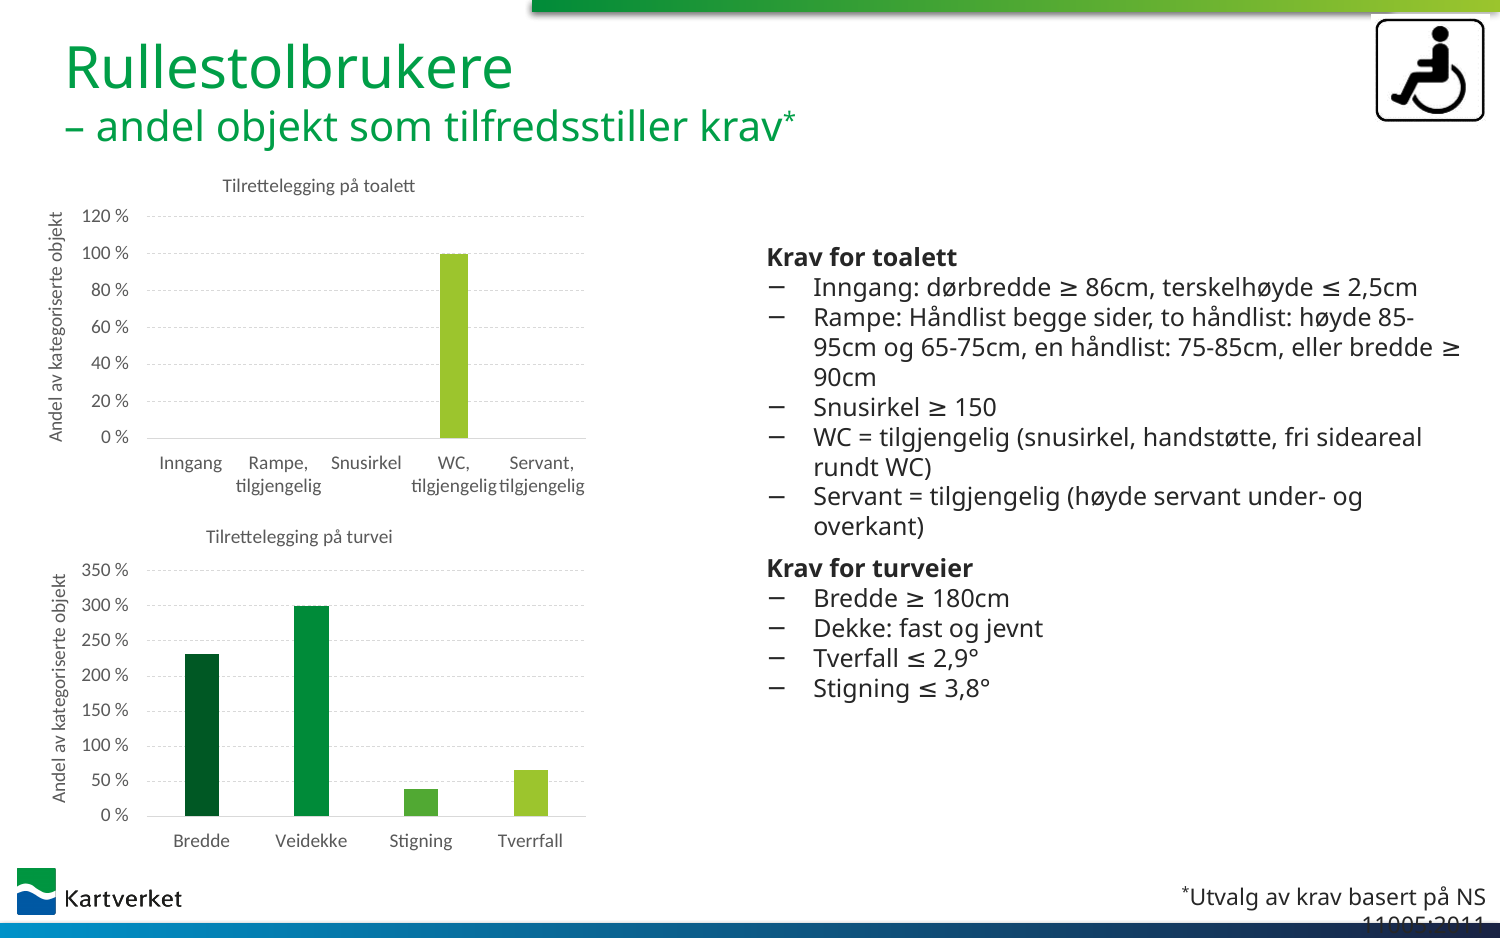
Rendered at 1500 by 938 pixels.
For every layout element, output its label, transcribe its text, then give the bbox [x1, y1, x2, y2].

text_box *Utvalg av krav basert på NS 11005:2011 [1068, 873, 1500, 938]
picture [41, 520, 597, 859]
text_box Krav for turveier Bredde ≥ 180cm Dekke: fast og jevnt Tverfall ≤ 2,9° Stigning ≤ 3,8° [751, 545, 1483, 710]
text_box Krav for toalett Inngang: dørbredde ≥ 86cm, terskelhøyde ≤ 2,5cm Rampe: Håndlist begge sider, to håndlist: høyde 85-95cm og 65-75cm, en håndlist: 75-85cm, eller bredde ≥ 90cm Snusirkel ≥ 150 WC = tilgjengelig (snusirkel, handstøtte, fri sideareal rundt WC) Servant = tilgjengelig (høyde servant under- og overkant) [751, 234, 1483, 545]
picture [1371, 13, 1491, 127]
picture [41, 166, 598, 505]
text_box Rullestolbrukere – andel objekt som tilfredsstiller krav* [49, 14, 1431, 158]
